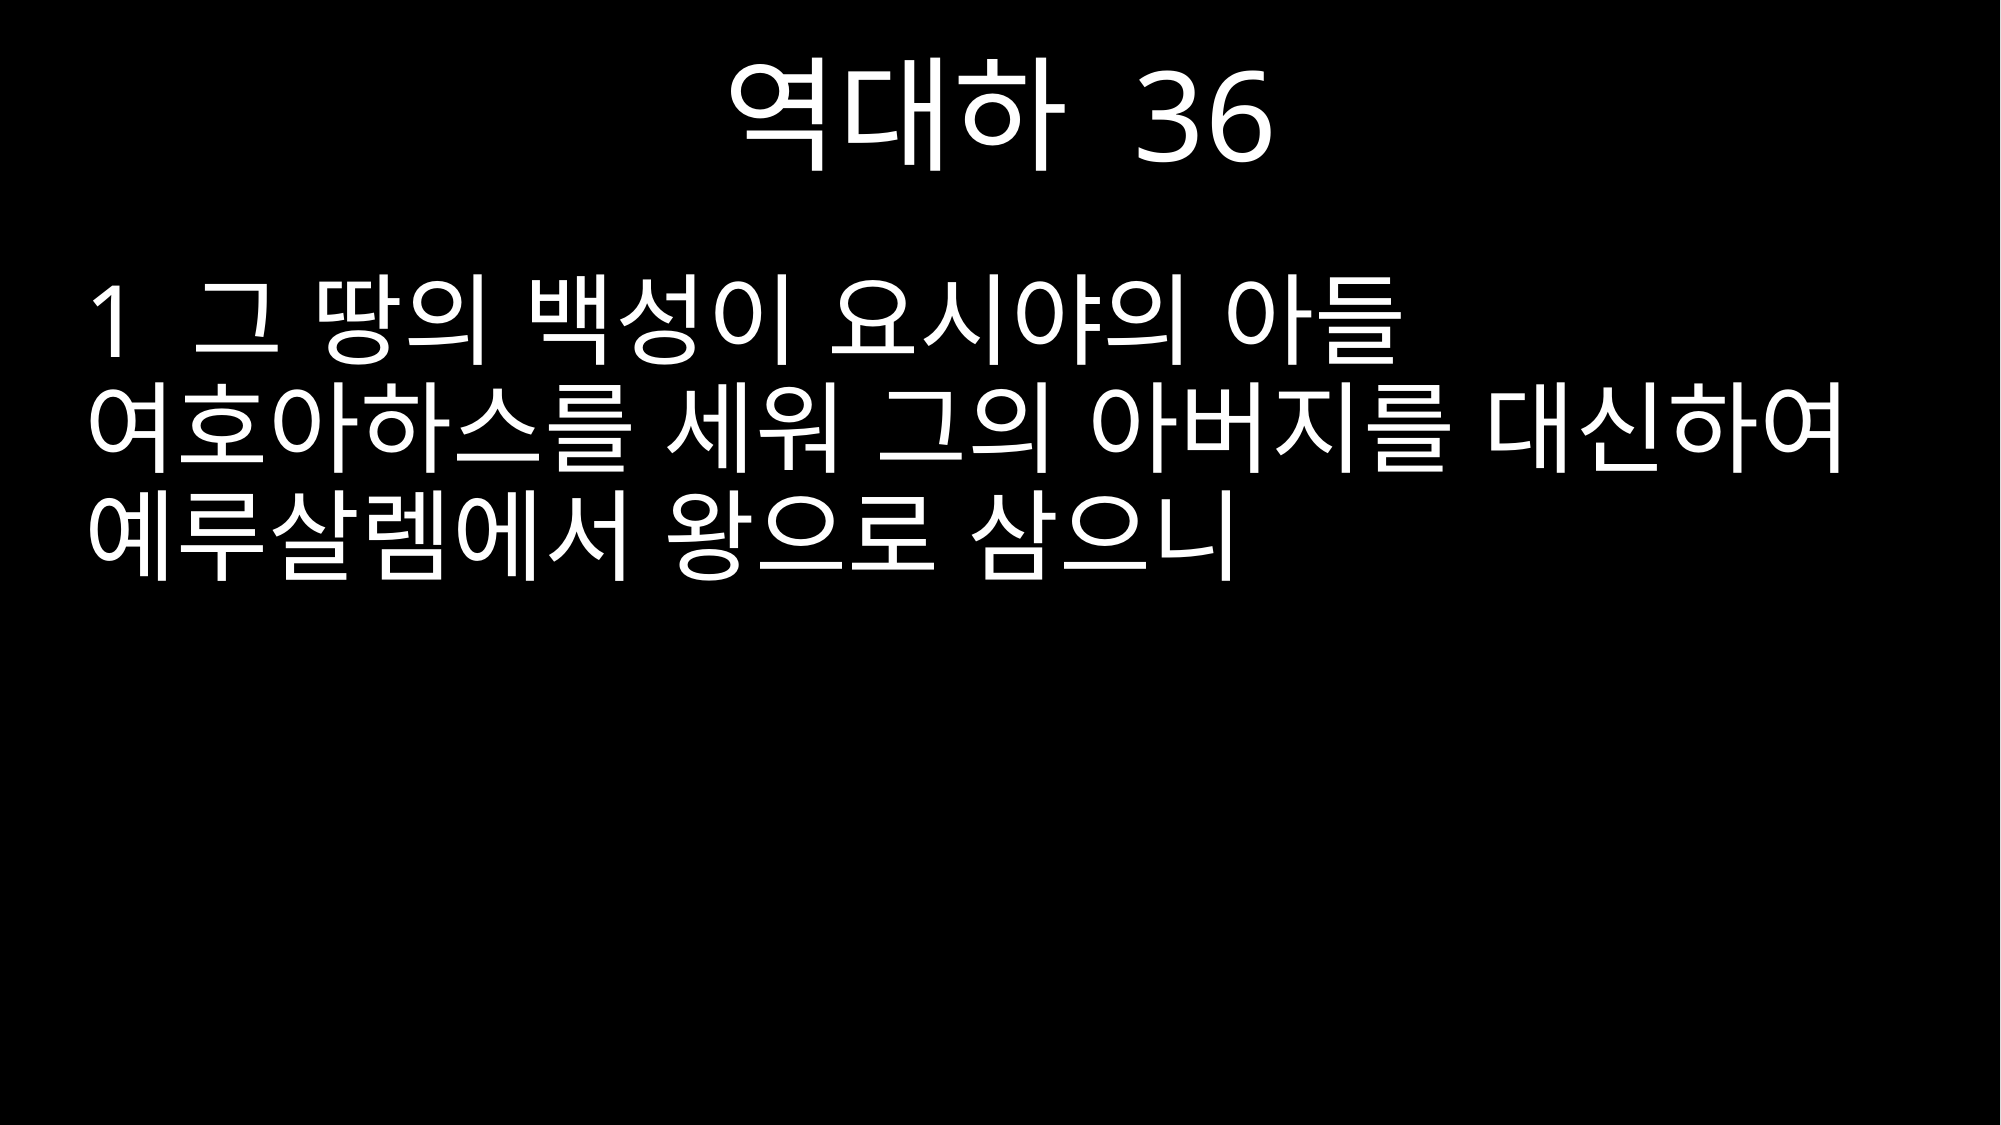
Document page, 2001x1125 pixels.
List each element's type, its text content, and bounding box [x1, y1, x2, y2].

picture [0, 0, 2001, 1125]
list 1 그 땅의 백성이 요시야의 아들 여호아하스를 세워 그의 아버지를 대신하여 예루살렘에서 왕으로 삼으니 [69, 263, 1953, 423]
footer 역대하 36 [0, 32, 2000, 192]
